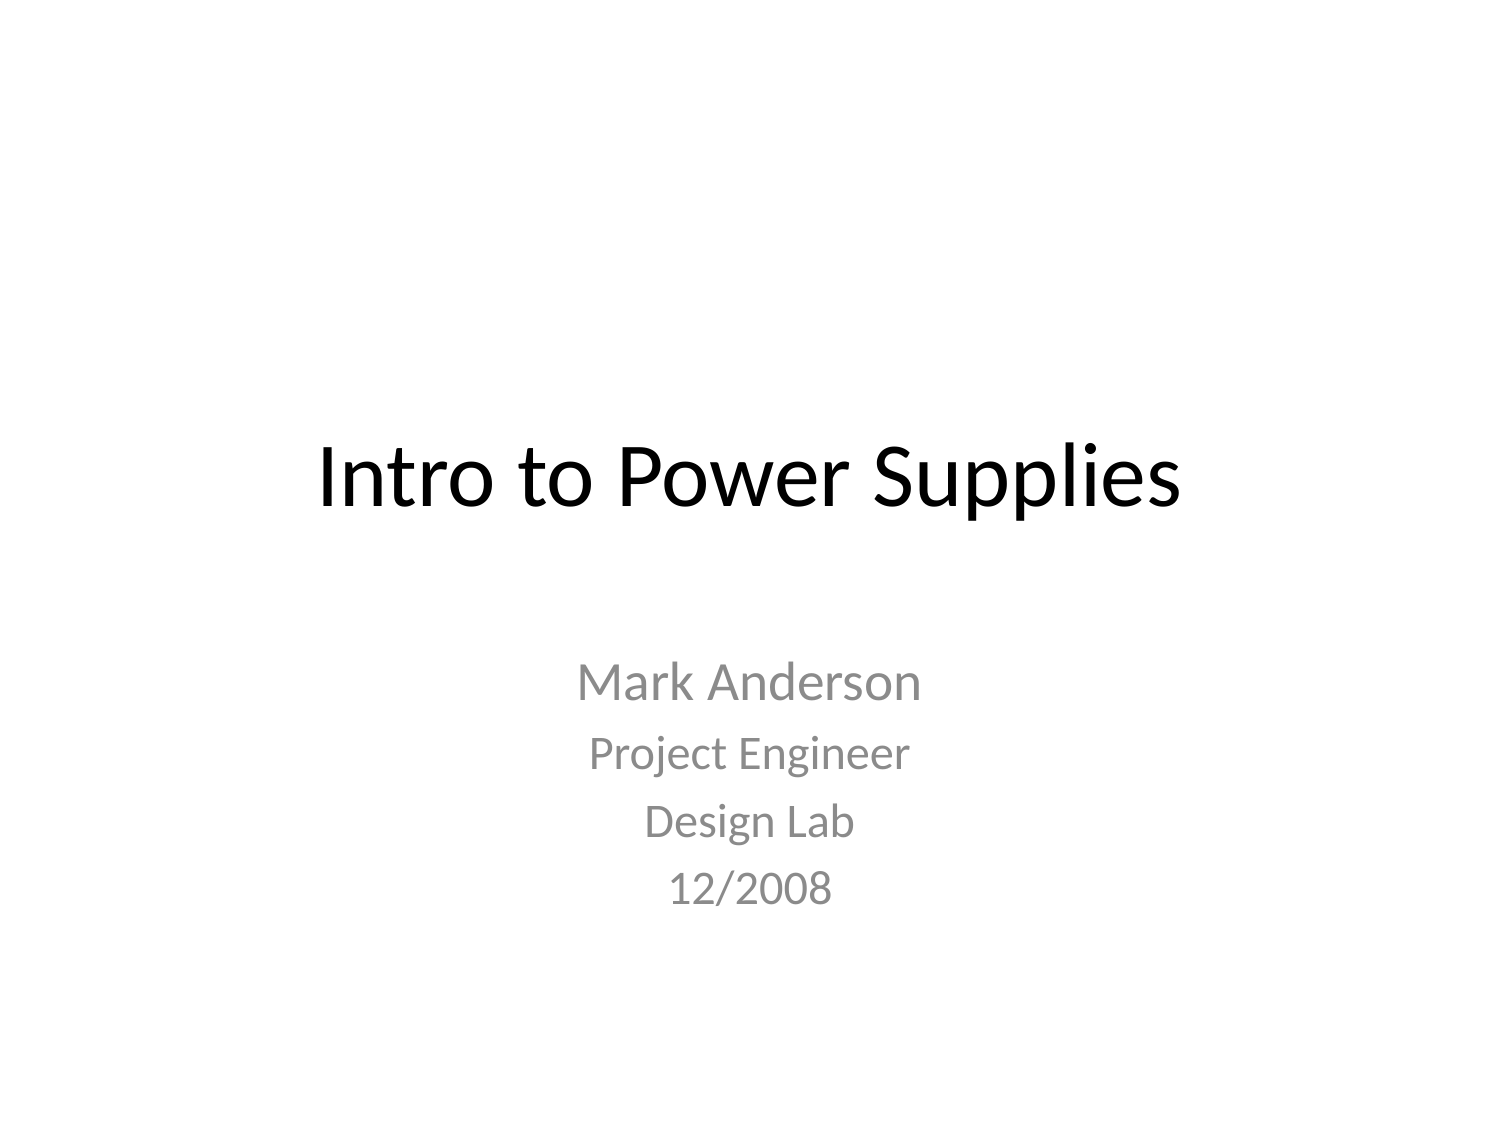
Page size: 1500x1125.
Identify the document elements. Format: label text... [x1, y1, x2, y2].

subtitle Mark Anderson Project Engineer Design Lab 12/2008 [225, 637, 1275, 925]
title Intro to Power Supplies [112, 349, 1388, 591]
